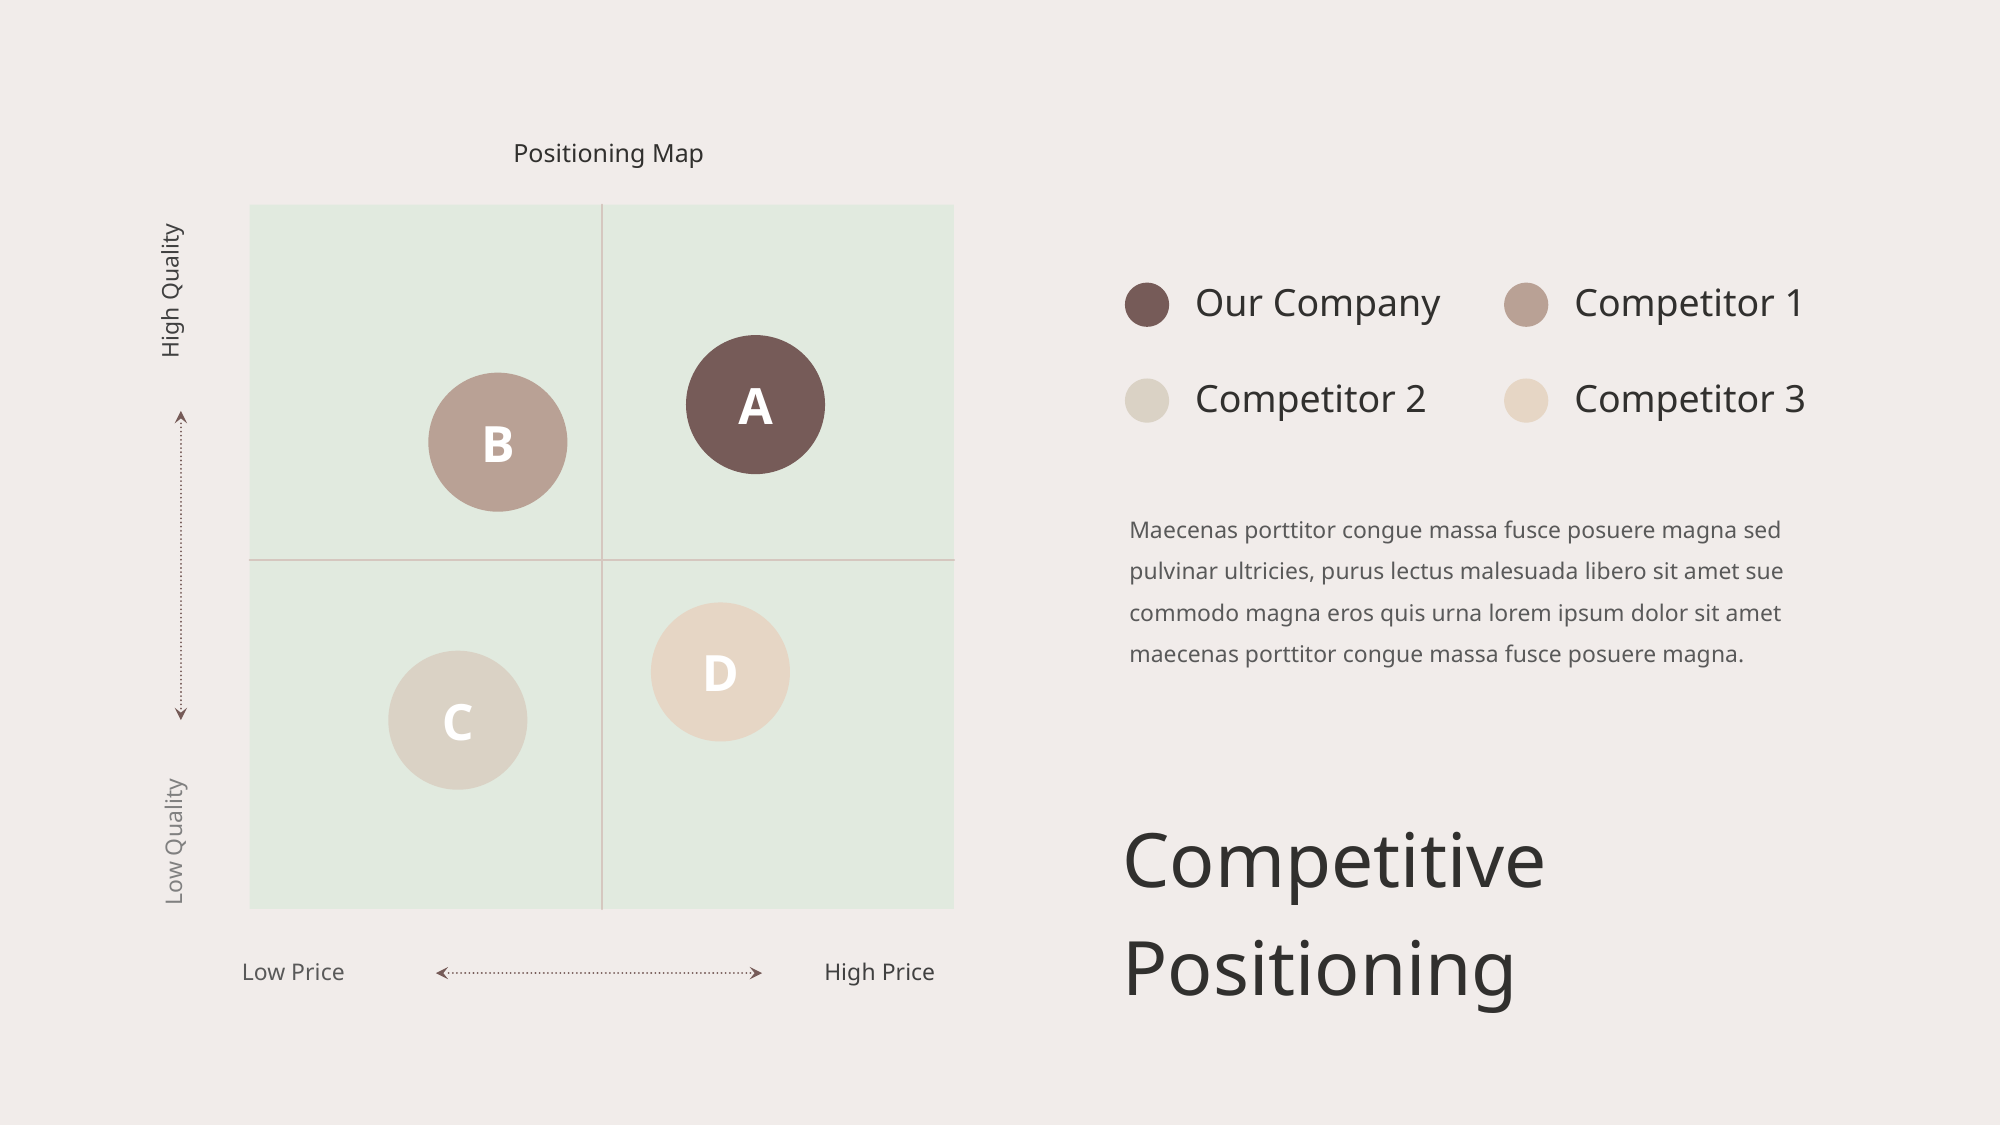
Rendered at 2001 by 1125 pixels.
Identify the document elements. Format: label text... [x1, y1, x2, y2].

text_box Competitor 3 [1559, 367, 1836, 428]
text_box Low Quality [151, 763, 210, 930]
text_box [249, 204, 954, 910]
text_box Competitor 1 [1559, 271, 1836, 332]
text_box [1123, 281, 1171, 328]
text_box [1123, 377, 1171, 424]
text_box [1503, 281, 1550, 328]
text_box Our Company [1180, 271, 1456, 332]
text_box High Quality [148, 208, 207, 375]
text_box Positioning Map [437, 129, 787, 175]
text_box Competitive Positioning [1107, 787, 1856, 1018]
text_box Competitor 2 [1180, 367, 1456, 428]
text_box Low Price [227, 949, 389, 992]
text_box Maecenas porttitor congue massa fusce posuere magna sed pulvinar ultricies, purus lectus malesuada libero sit amet sue commodo magna eros quis urna lorem ipsum dolor sit amet maecenas porttitor congue massa fusce posuere magna. [1114, 494, 1819, 675]
text_box High Price [809, 949, 974, 992]
text_box [1503, 377, 1550, 424]
